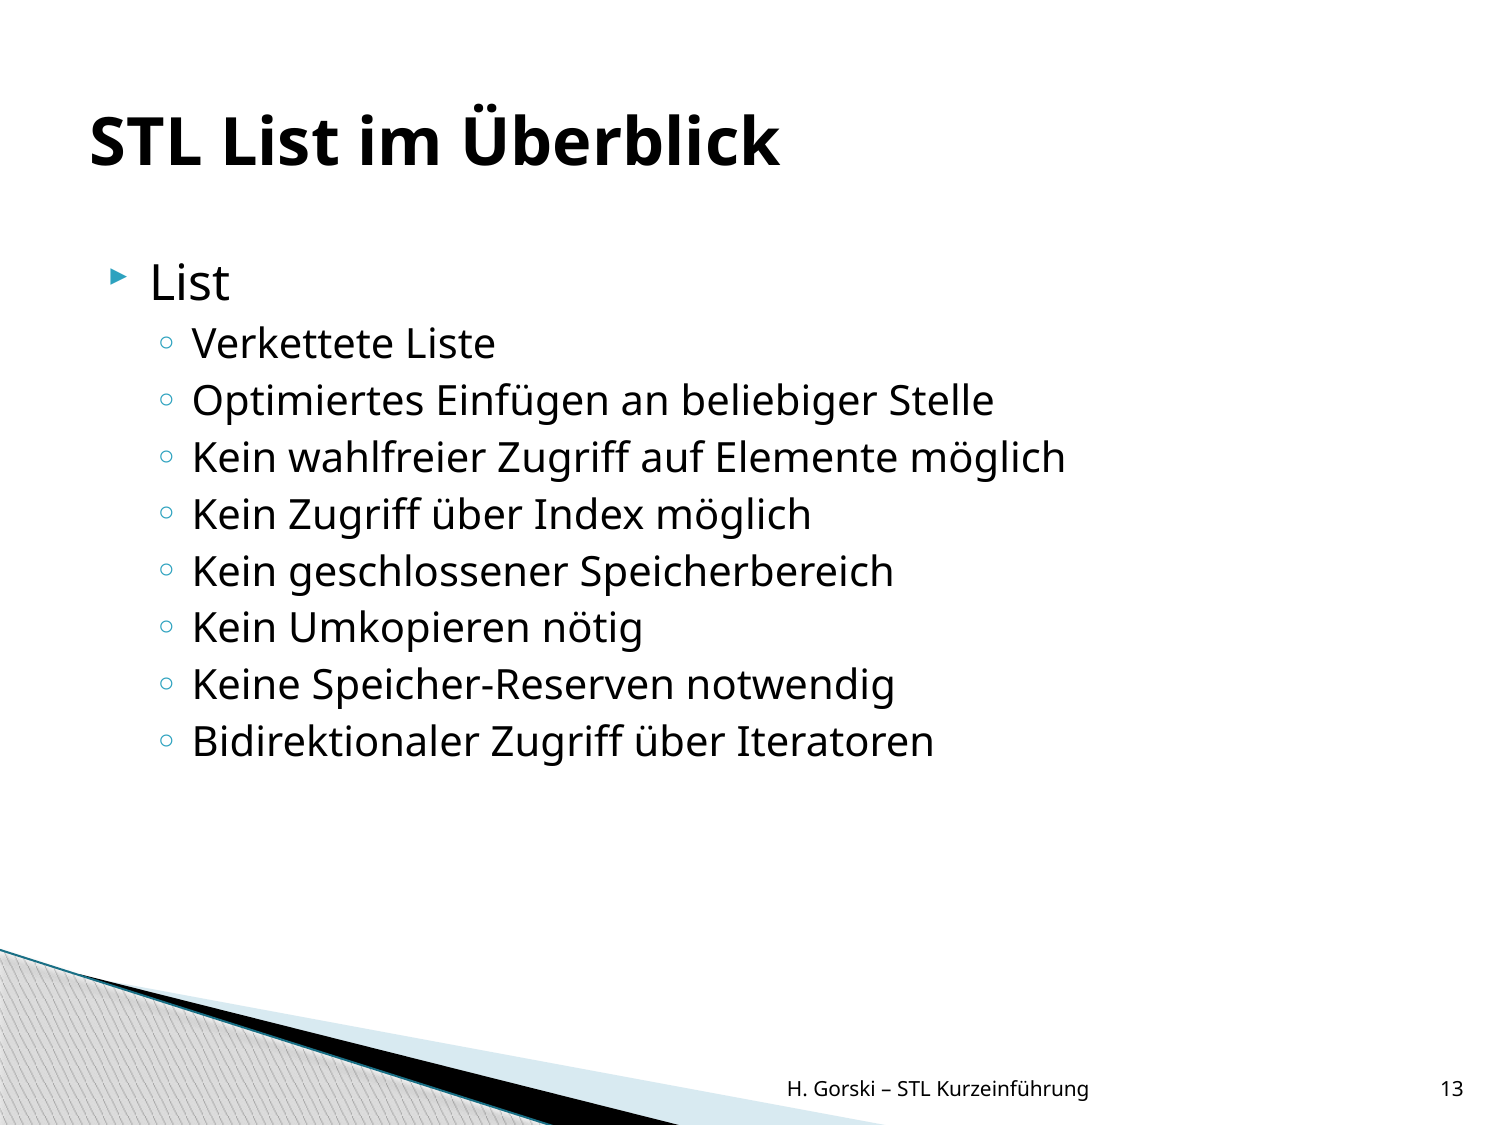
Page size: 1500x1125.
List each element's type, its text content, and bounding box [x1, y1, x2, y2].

list List Verkettete Liste Optimiertes Einfügen an beliebiger Stelle Kein wahlfreier Zugriff auf Elemente möglich Kein Zugriff über Index möglich Kein geschlossener Speicherbereich Kein Umkopieren nötig Keine Speicher-Reserven notwendig Bidirektionaler Zugriff über Iteratoren [75, 243, 1425, 986]
footer H. Gorski – STL Kurzeinführung [718, 1051, 1105, 1112]
title STL List im Überblick [75, 45, 1425, 233]
slide_number 13 [1418, 1051, 1479, 1112]
